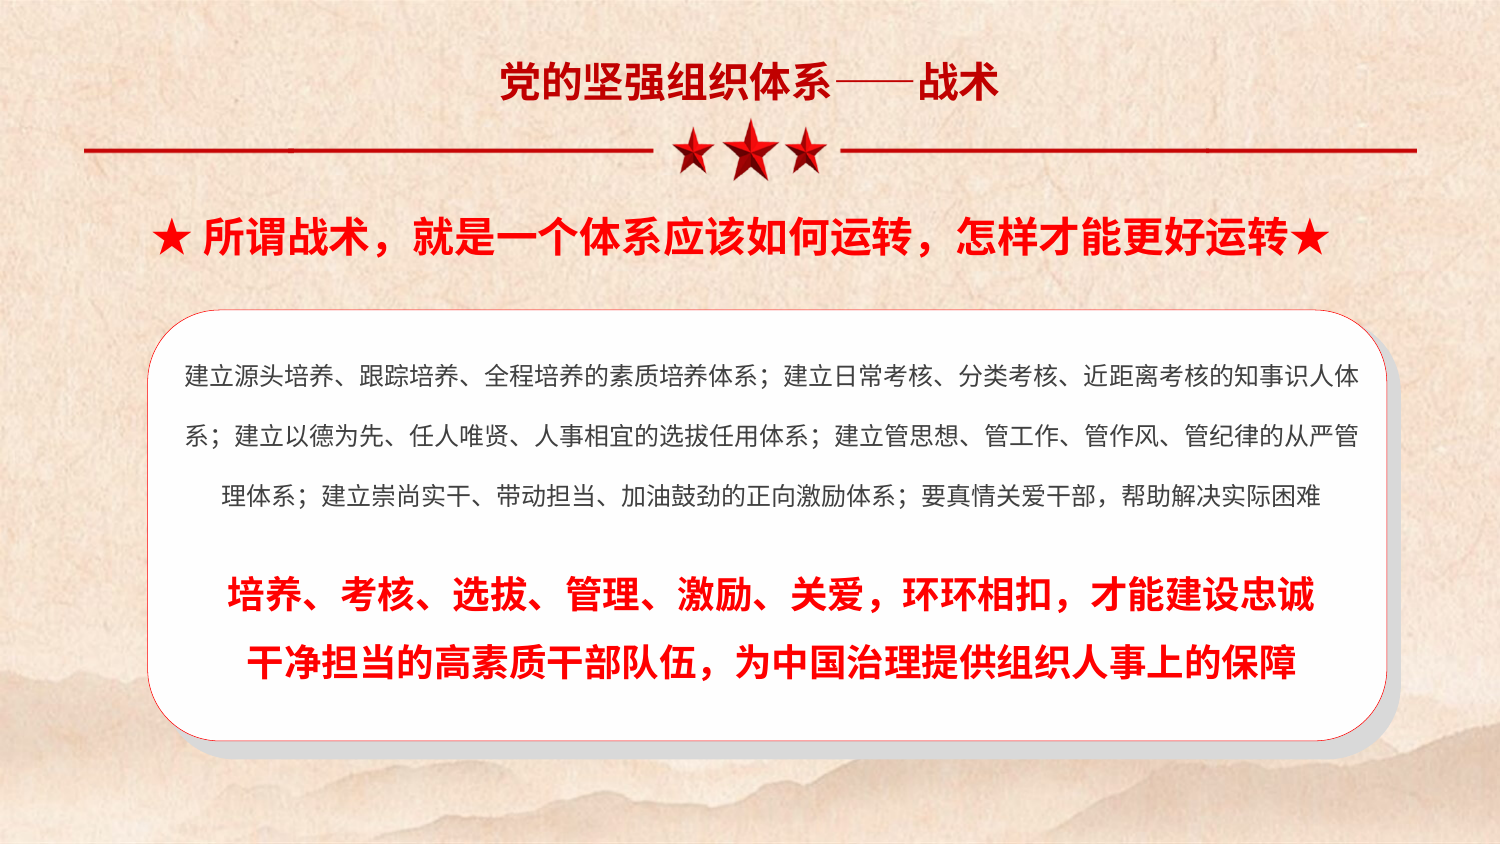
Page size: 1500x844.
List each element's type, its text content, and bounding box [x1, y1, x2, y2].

text_box ★所谓战术，就是一个体系应该如何运转，怎样才能更好运转★ [82, 203, 1401, 268]
picture [0, 0, 1500, 844]
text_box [147, 309, 1401, 760]
text_box 党的坚强组织体系——战术 [157, 48, 1342, 114]
